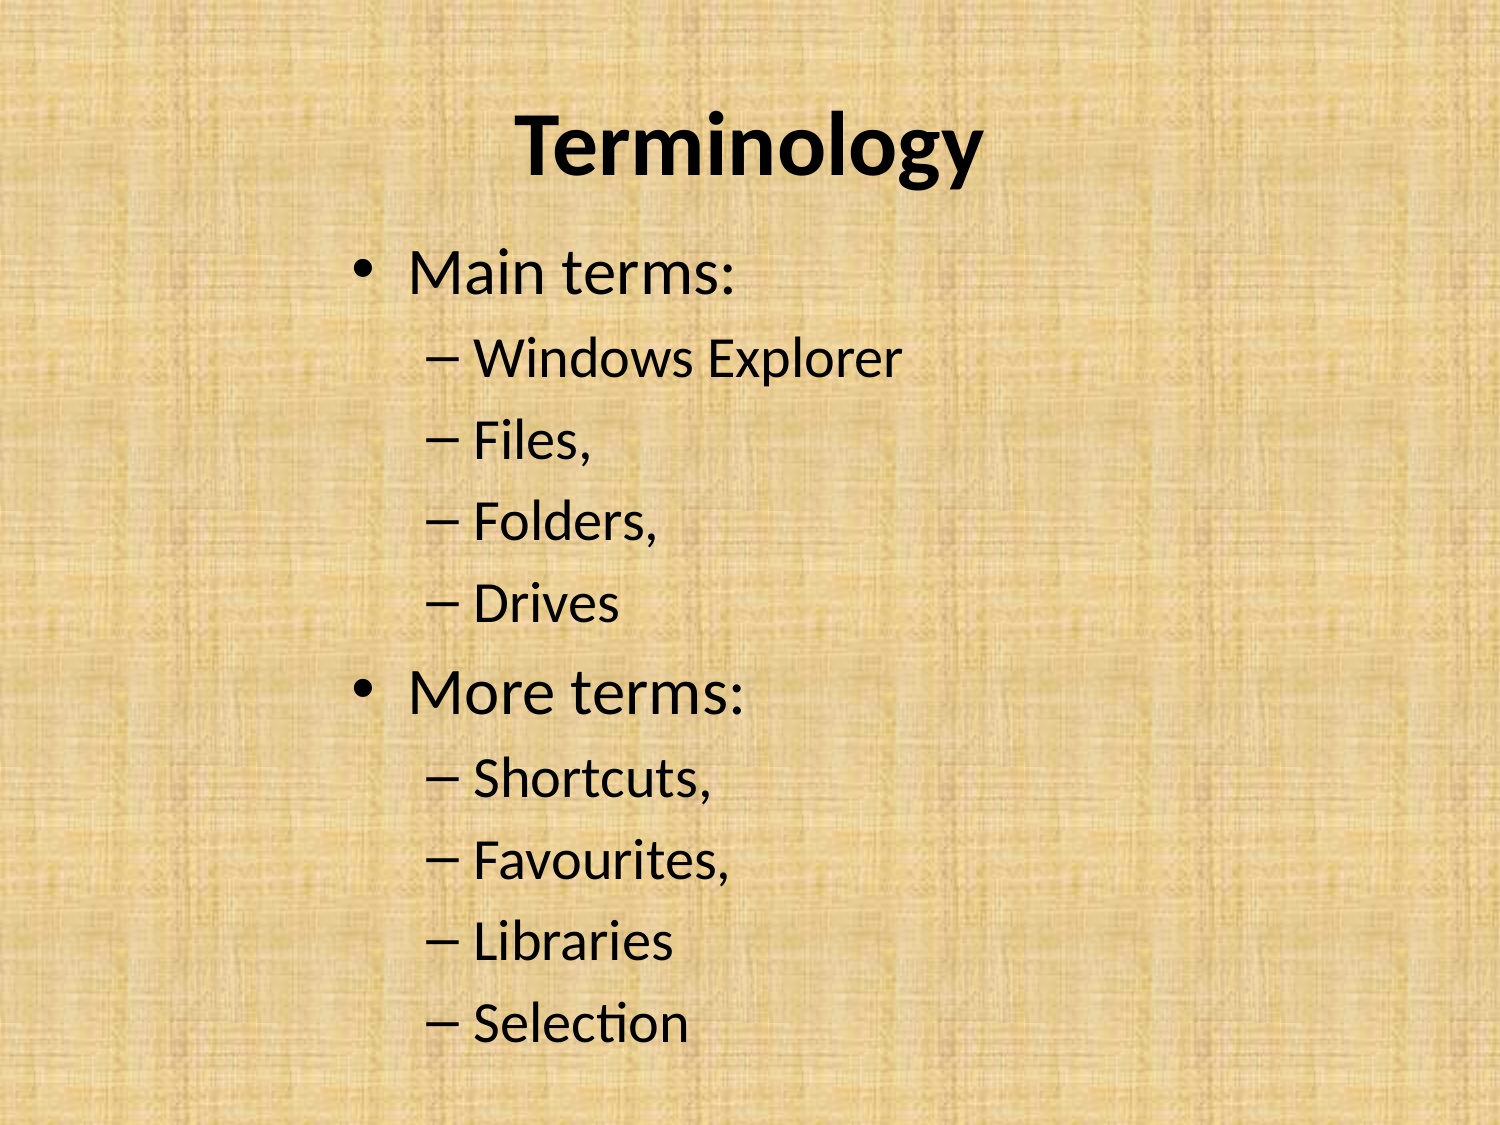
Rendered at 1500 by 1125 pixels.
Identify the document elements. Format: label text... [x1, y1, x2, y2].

picture [0, 0, 1500, 1125]
title Terminology [75, 45, 1425, 233]
list Main terms: Windows Explorer Files, Folders, Drives More terms: Shortcuts, Favourites, Libraries Selection [336, 219, 1425, 1094]
